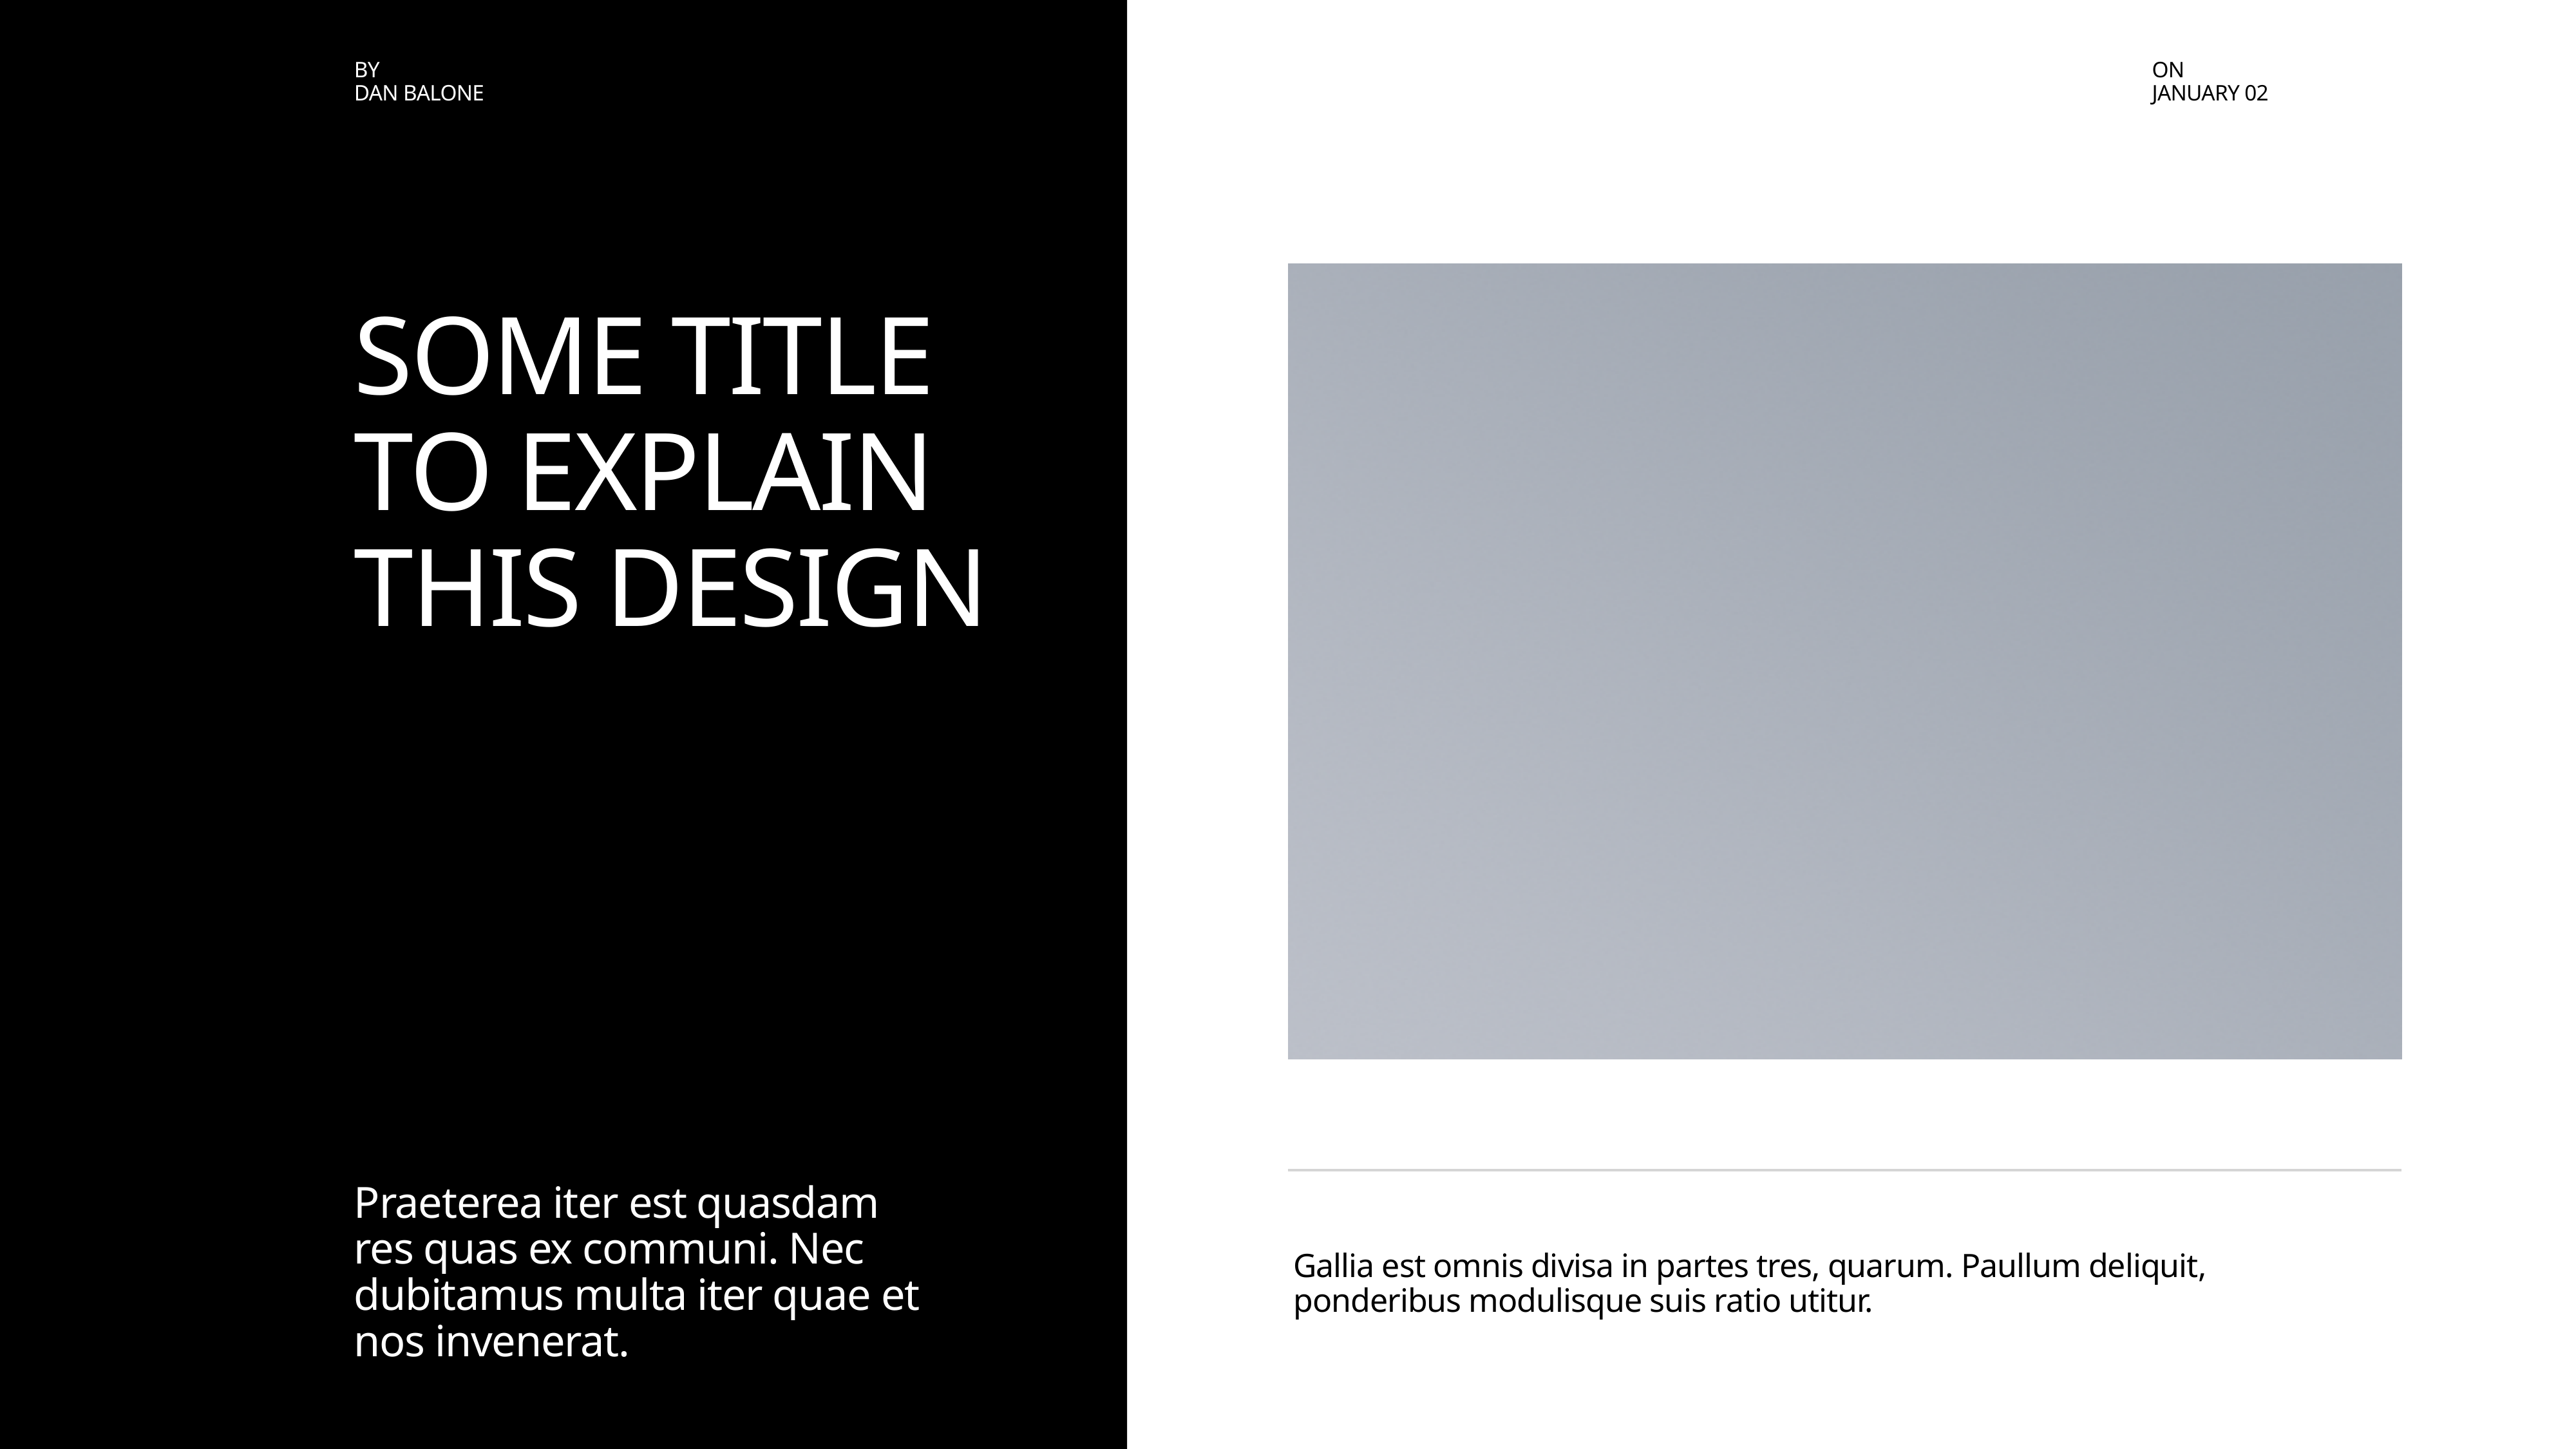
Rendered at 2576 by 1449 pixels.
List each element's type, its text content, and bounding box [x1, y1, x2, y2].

picture [1287, 263, 2402, 1059]
list Gallia est omnis divisa in partes tres, quarum. Paullum deliquit, ponderibus modulisque suis ratio utitur. [1287, 1244, 2324, 1372]
list Praeterea iter est quasdam res quas ex communi. Nec dubitamus multa iter quae et nos invenerat. [348, 1095, 936, 1372]
list SOME TITLE TO EXPLAIN THIS DESIGN [348, 296, 1046, 834]
